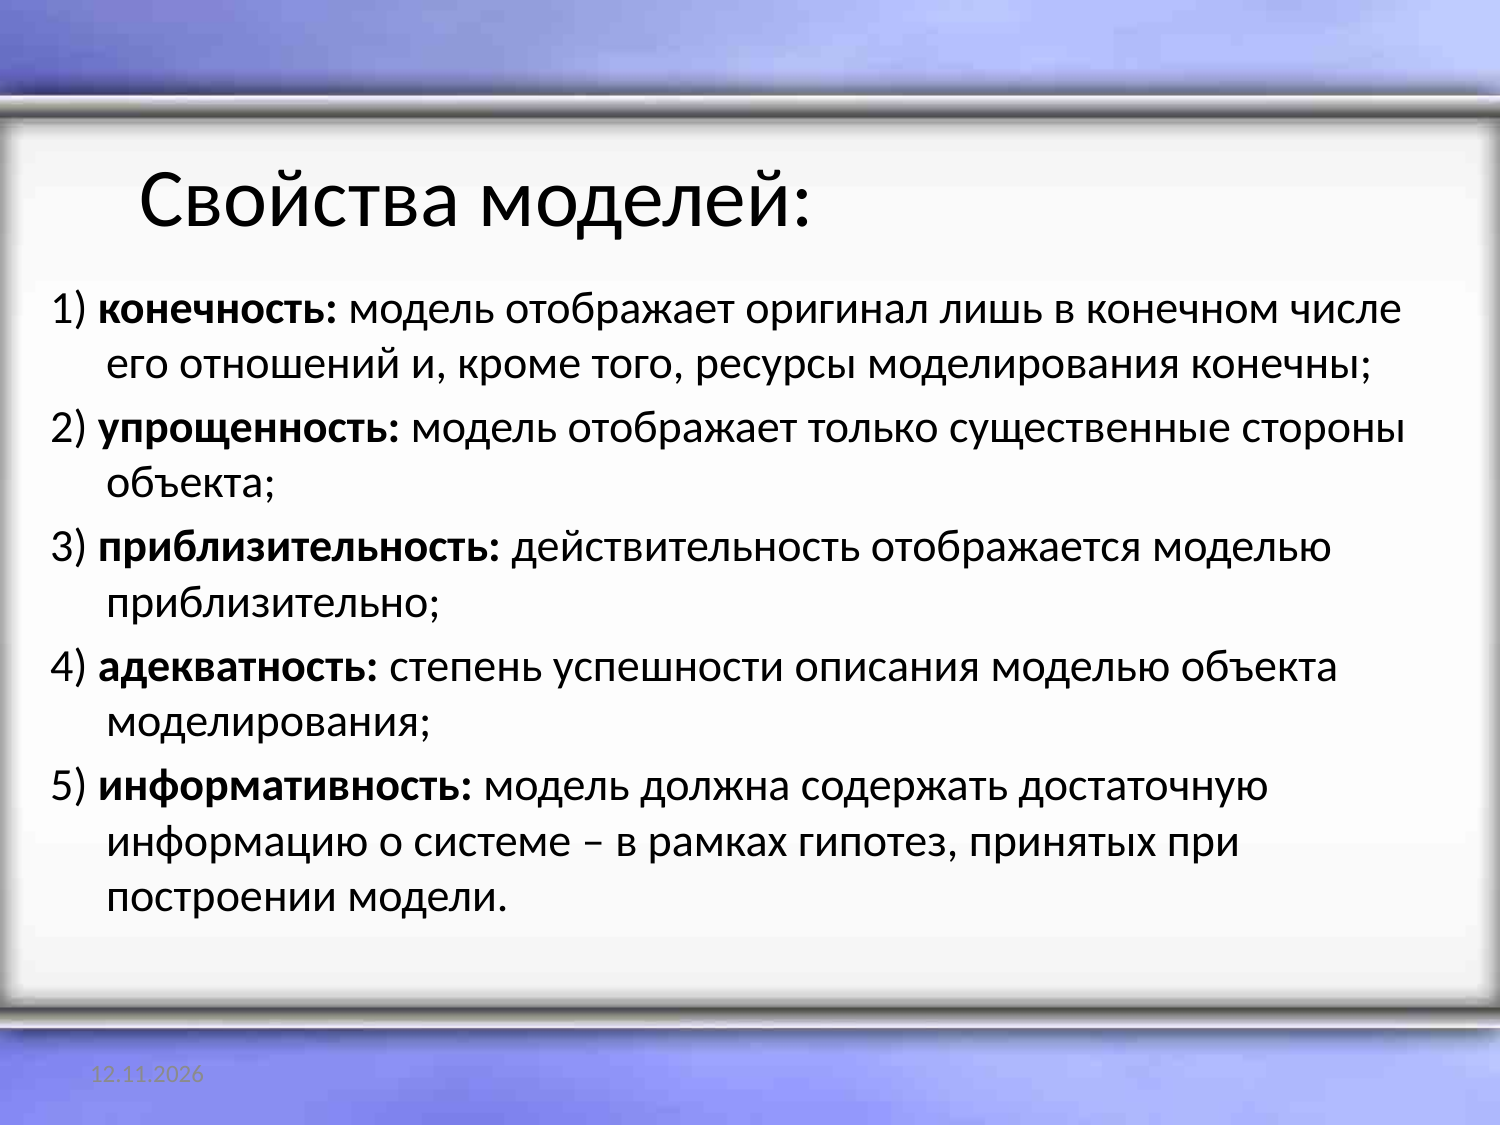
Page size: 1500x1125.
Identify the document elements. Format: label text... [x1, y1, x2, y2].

picture [0, 0, 1500, 1125]
title Свойства моделей: [75, 117, 879, 269]
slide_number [75, 1042, 425, 1103]
list 1) конечность: модель отображает оригинал лишь в конечном числе его отношений и, кроме того, ресурсы моделирования конечны; 2) упрощенность: модель отображает только существенные стороны объекта; 3) приблизительность: действительность отображается моделью приблизительно; 4) адекватность: степень успешности описания моделью объекта моделирования; 5) информативность: модель должна содержать достаточную информацию о системе – в рамках гипотез, принятых при построении модели. [35, 269, 1454, 938]
